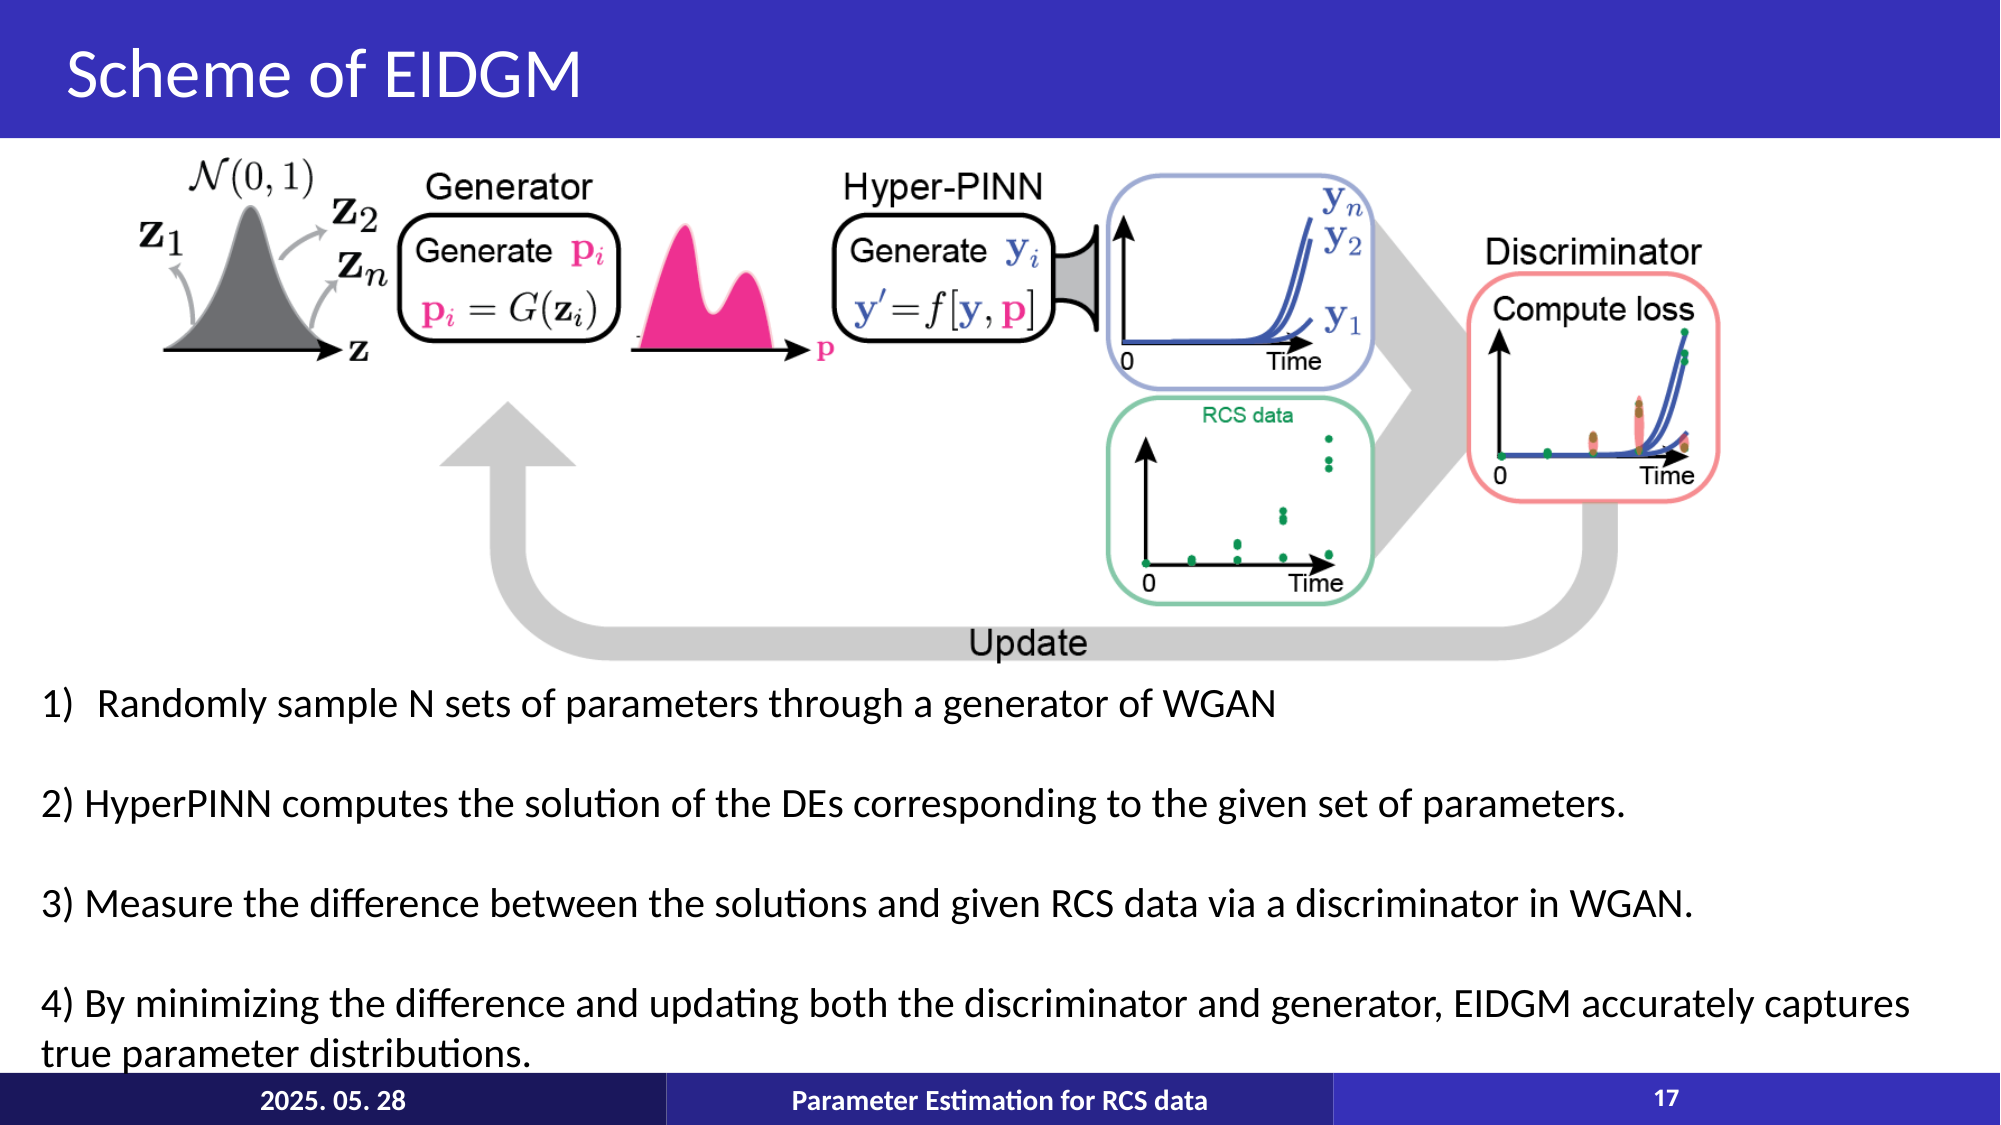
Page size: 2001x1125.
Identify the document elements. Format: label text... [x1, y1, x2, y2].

title Scheme of EIDGM [51, 28, 1949, 122]
text_box Randomly sample N sets of parameters through a generator of WGAN 2) HyperPINN computes the solution of the DEs corresponding to the given set of parameters. 3) Measure the difference between the solutions and given RCS data via a discriminator in WGAN. 4) By minimizing the difference and updating both the discriminator and generator, EIDGM accurately captures true parameter distributions. [26, 667, 1974, 1083]
picture [139, 157, 1721, 668]
